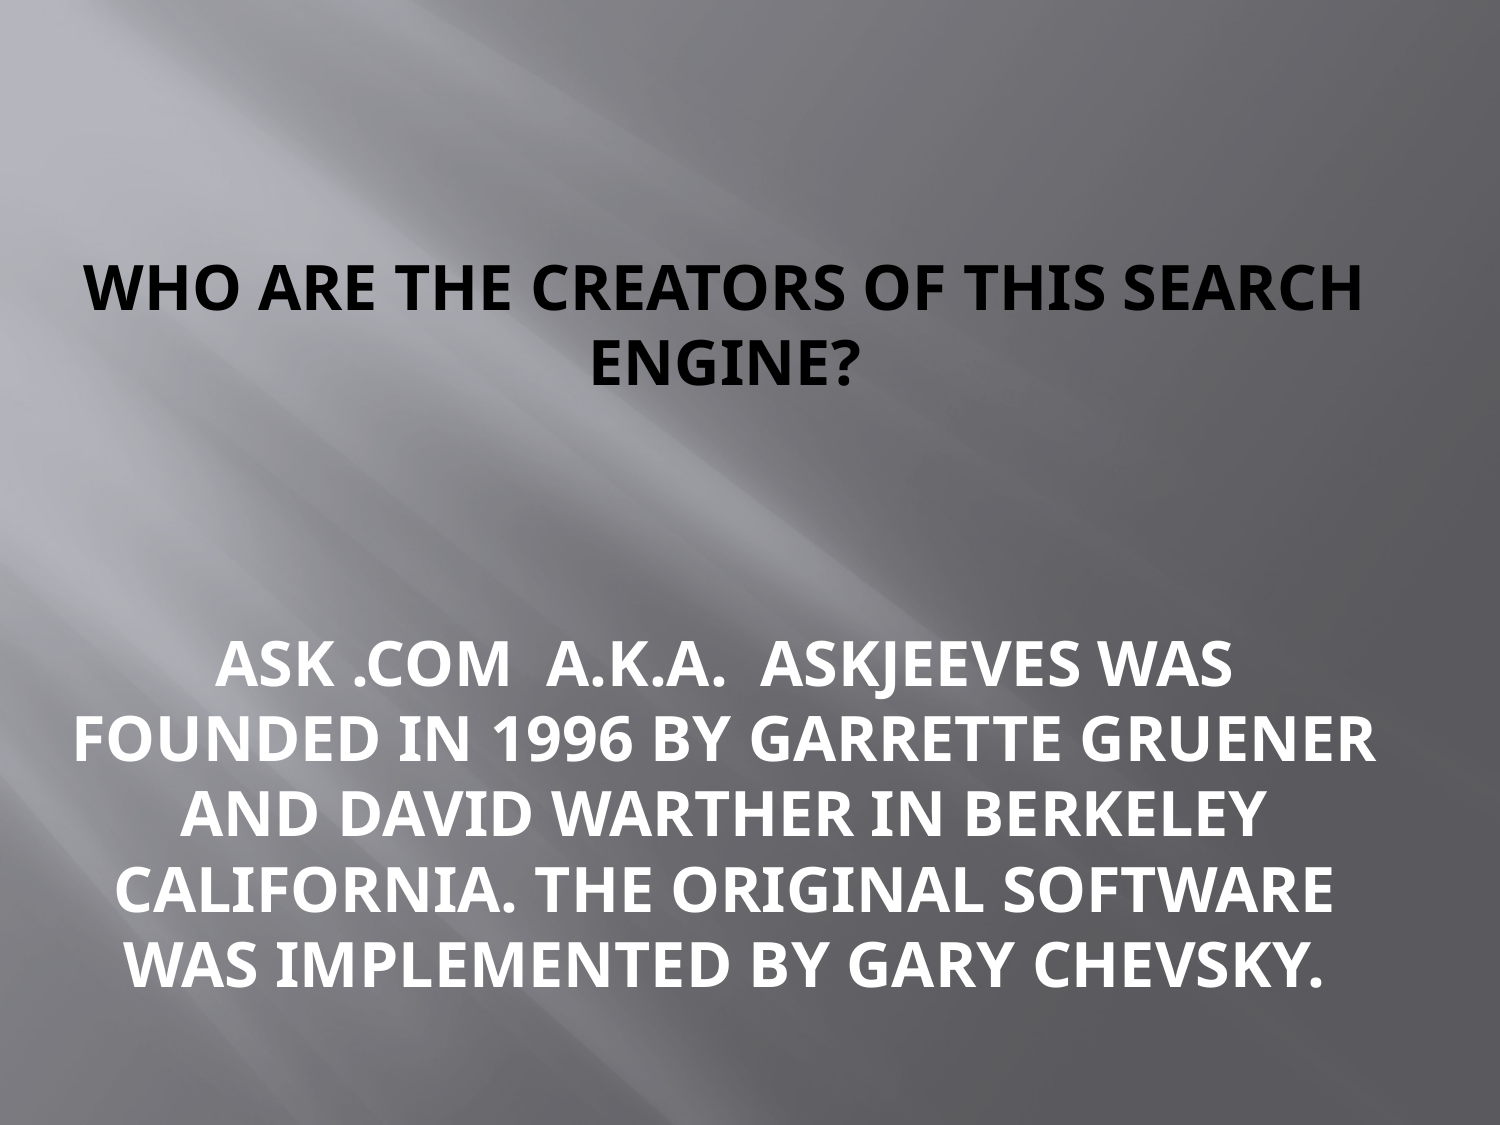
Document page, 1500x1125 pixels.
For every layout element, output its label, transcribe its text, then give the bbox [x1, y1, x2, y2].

title Who are the Creators of this search Engine? Ask .com A.K.A. askJeeves was founded in 1996 by Garrette Gruener and David Warther in Berkeley California. The original software was implemented by Gary Chevsky. [62, 62, 1388, 1000]
